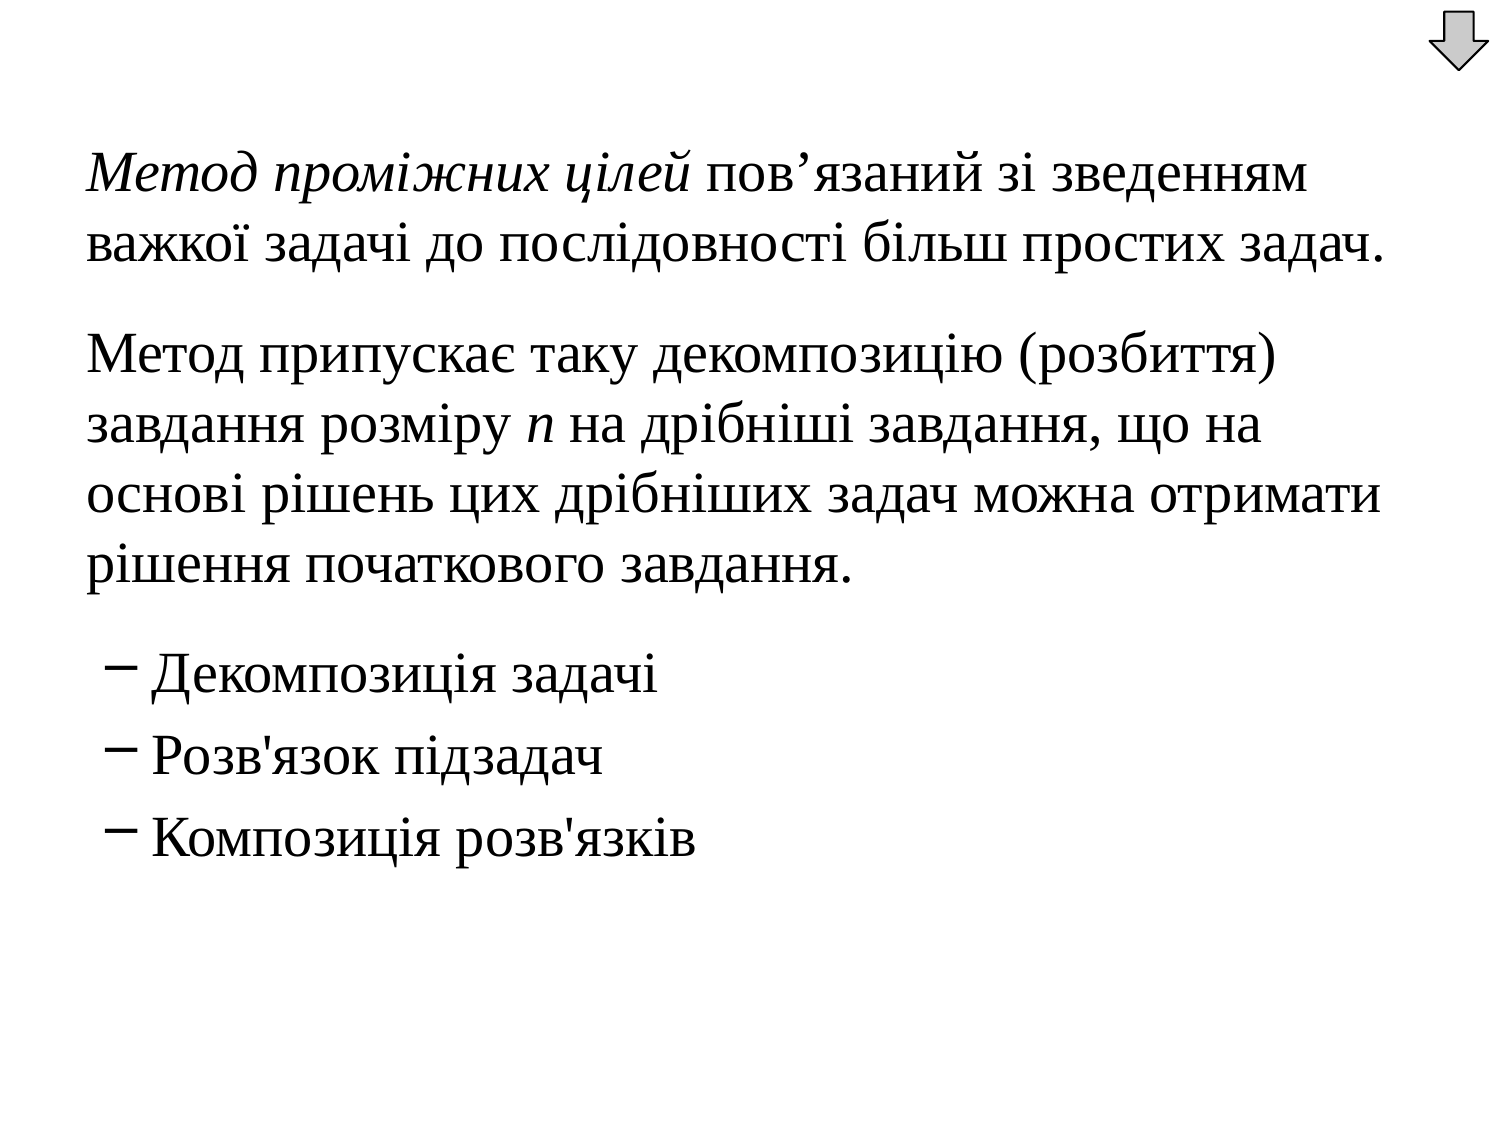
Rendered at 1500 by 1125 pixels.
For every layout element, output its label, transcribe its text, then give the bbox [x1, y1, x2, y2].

text_box [1429, 11, 1489, 71]
list Метод проміжних цілей пов’язаний зі зведенням важкої задачі до послідовності більш простих задач. Метод припускає таку декомпозицію (розбиття) завдання розміру n на дрібніші завдання, що на основі рішень цих дрібніших задач можна отримати рішення початкового завдання. Декомпозиція задачі Розв'язок підзадач Композиція розв'язків [0, 125, 1460, 1091]
